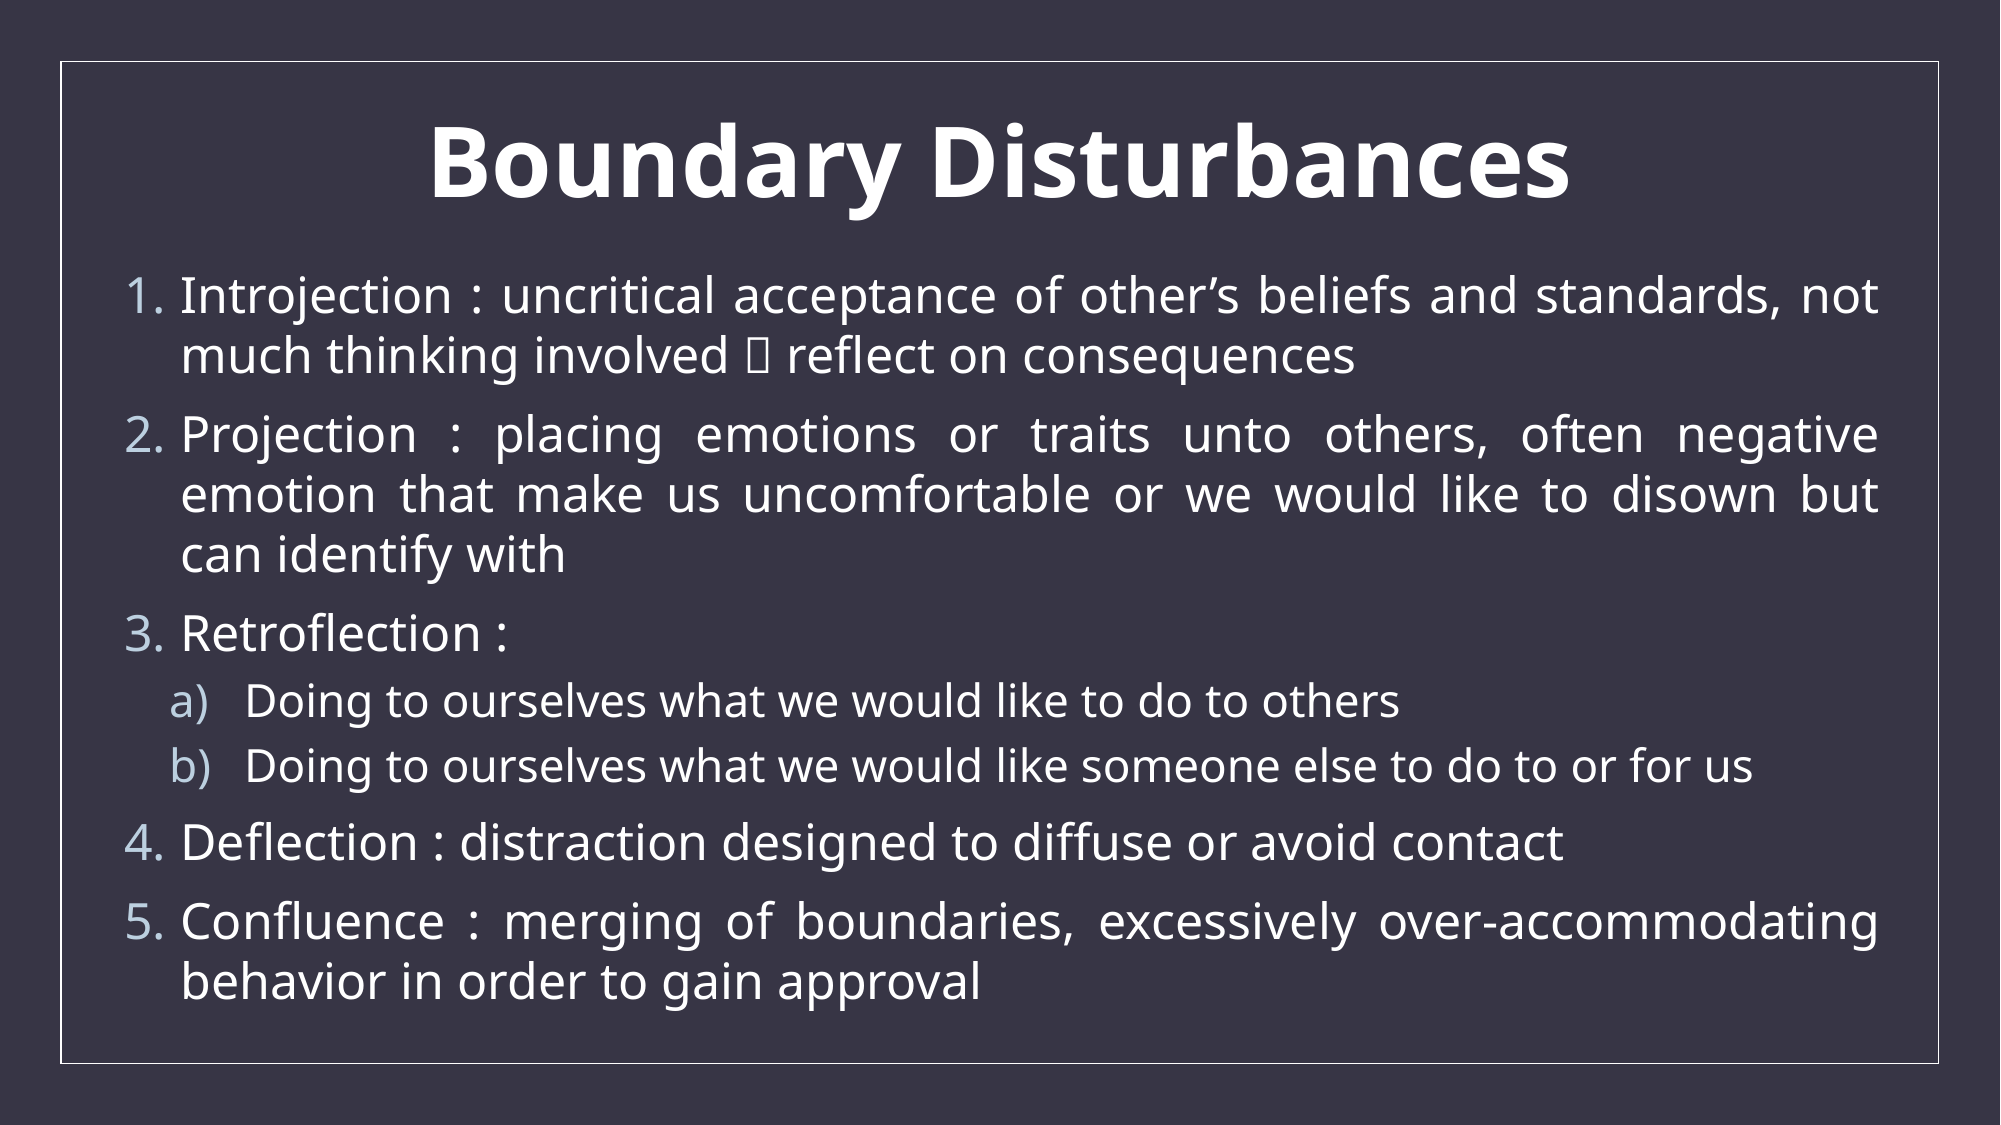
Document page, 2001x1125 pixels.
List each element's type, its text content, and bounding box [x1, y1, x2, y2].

title Boundary Disturbances [174, 105, 1825, 227]
list Introjection : uncritical acceptance of other’s beliefs and standards, not much thinking involved  reflect on consequences Projection : placing emotions or traits unto others, often negative emotion that make us uncomfortable or we would like to disown but can identify with Retroflection : Doing to ourselves what we would like to do to others Doing to ourselves what we would like someone else to do to or for us Deflection : distraction designed to diffuse or avoid contact Confluence : merging of boundaries, excessively over-accommodating behavior in order to gain approval [109, 256, 1896, 1031]
